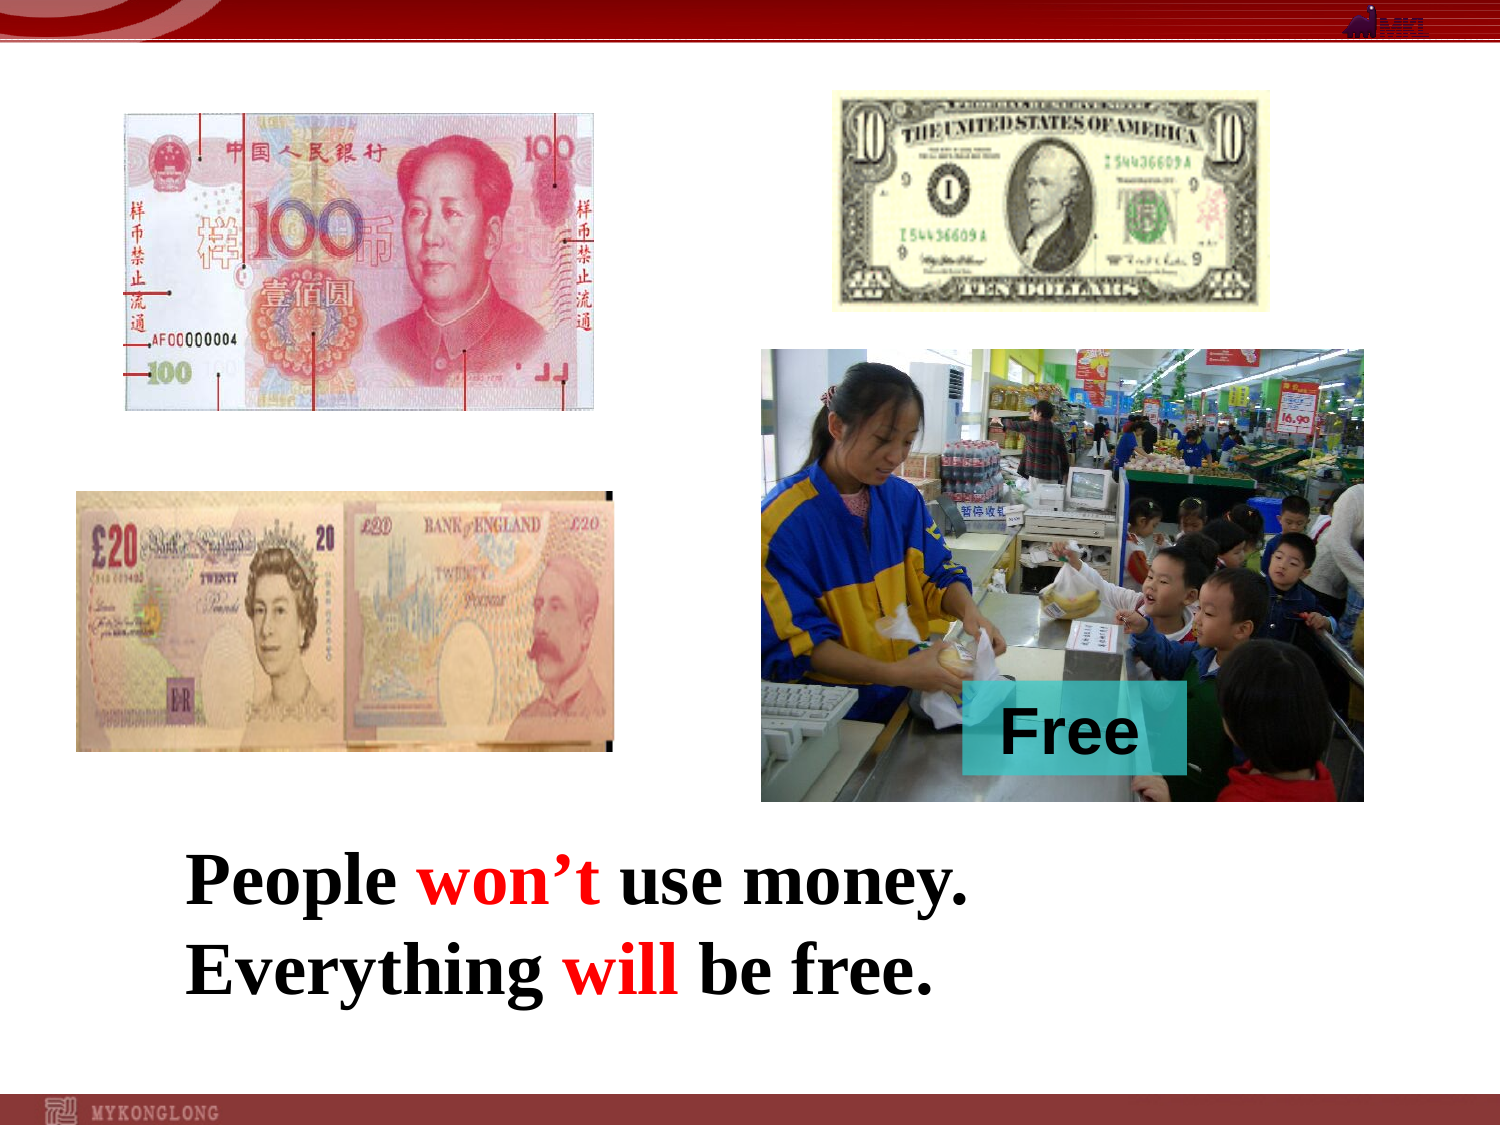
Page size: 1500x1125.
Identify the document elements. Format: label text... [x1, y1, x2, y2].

picture [123, 113, 594, 411]
picture [832, 90, 1270, 312]
text_box People won’t use money. Everything will be free. [171, 822, 1069, 1018]
picture [0, 0, 1500, 44]
picture [761, 349, 1364, 802]
picture [0, 1094, 1500, 1125]
picture [76, 491, 616, 752]
